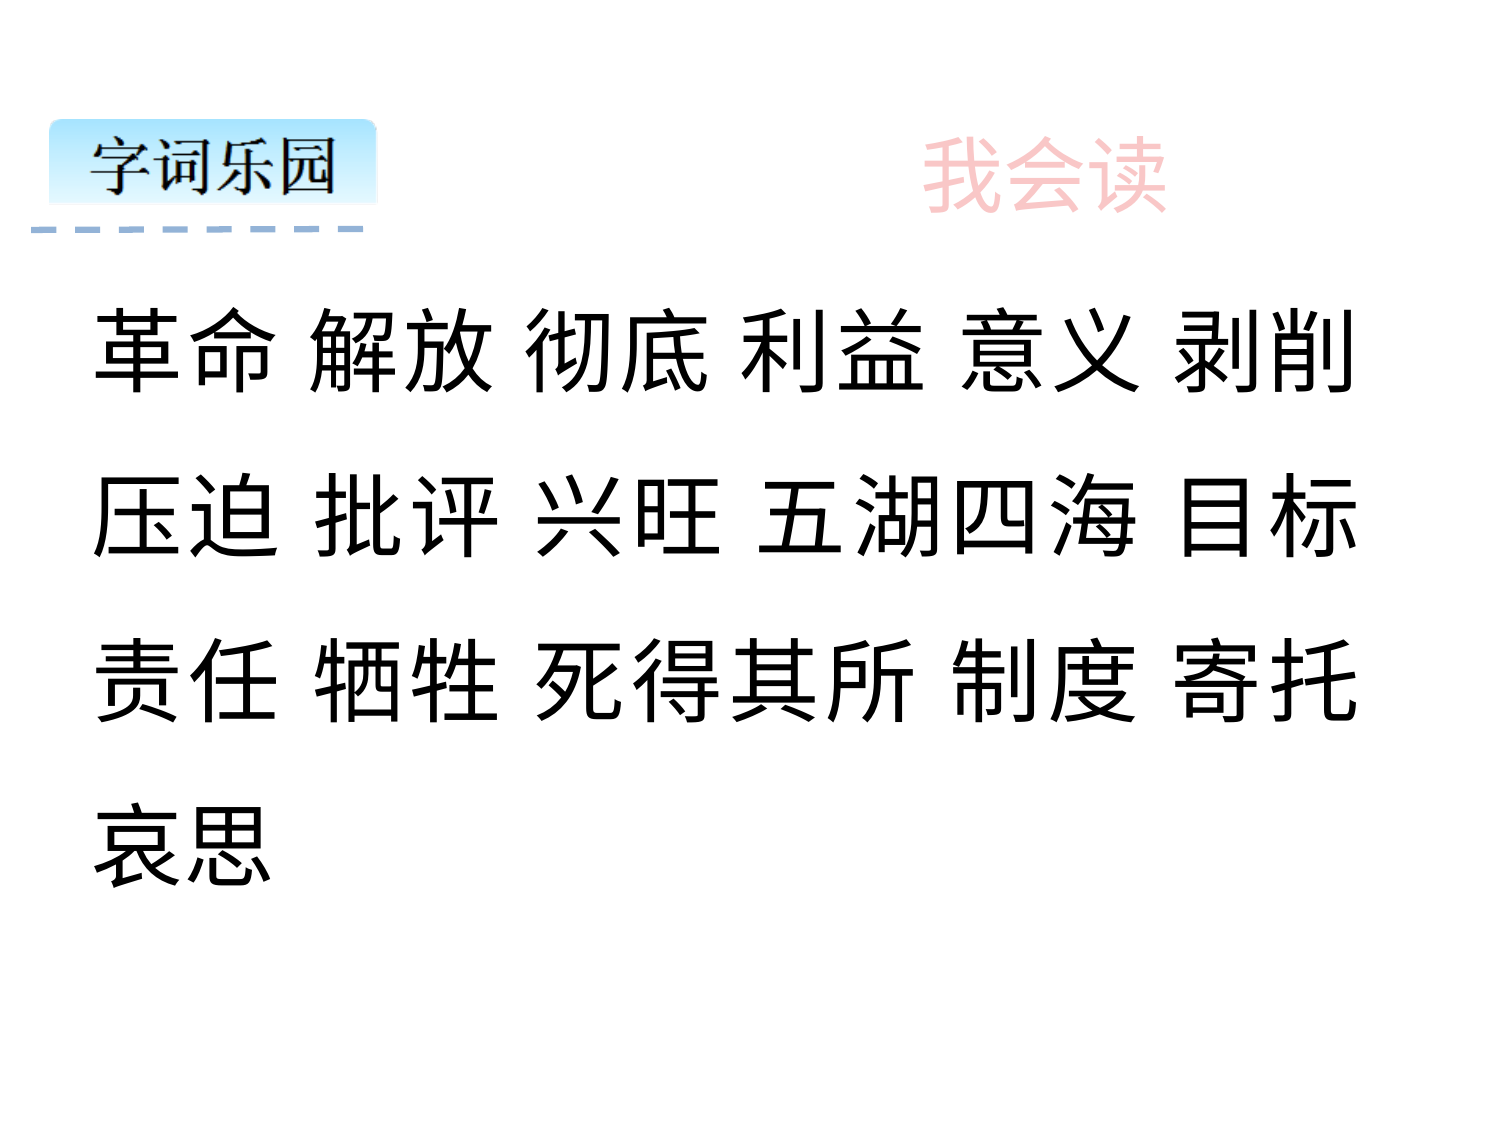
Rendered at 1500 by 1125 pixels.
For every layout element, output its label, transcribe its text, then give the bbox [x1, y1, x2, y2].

text_box 我会读 [891, 115, 1199, 231]
picture [49, 119, 381, 208]
text_box 革命 解放 彻底 利益 意义 剥削 压迫 批评 兴旺 五湖四海 目标 责任 牺牲 死得其所 制度 寄托 哀思 [76, 231, 1376, 967]
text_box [31, 121, 372, 230]
